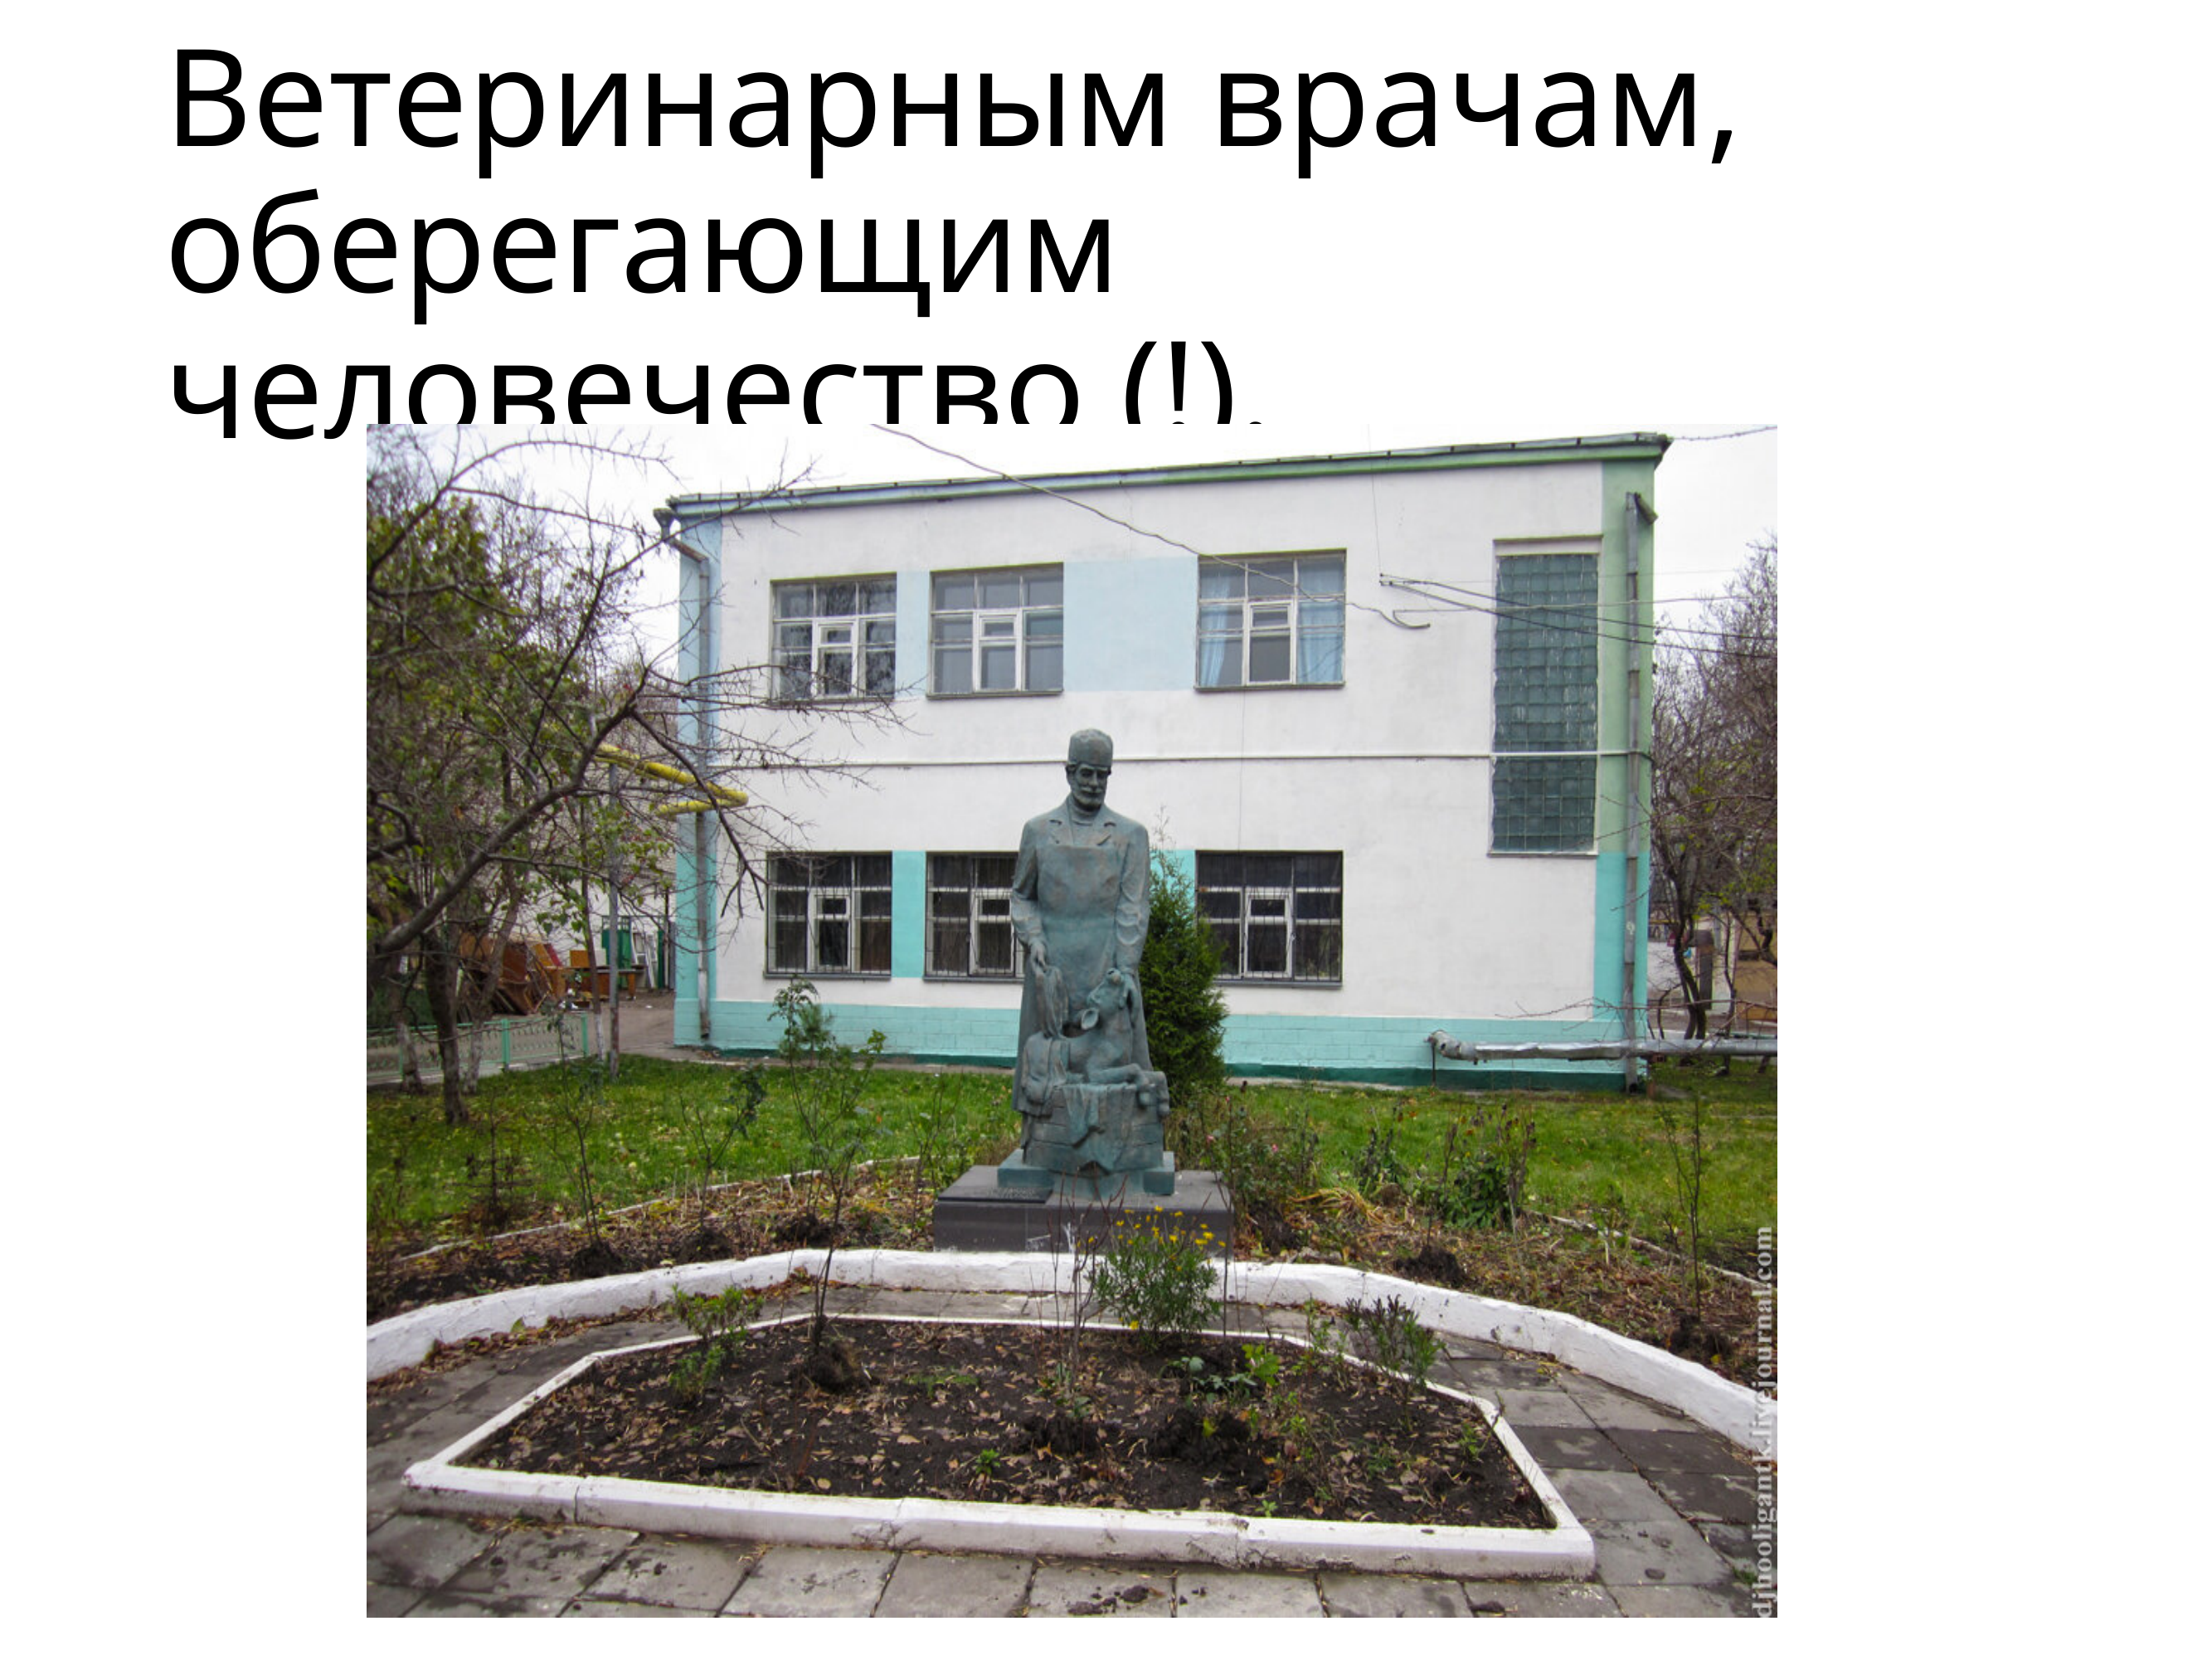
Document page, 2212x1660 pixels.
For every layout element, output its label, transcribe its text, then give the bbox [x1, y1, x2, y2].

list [367, 424, 1777, 1618]
title Ветеринарным врачам, оберегающим человечество (!). [152, 88, 2060, 409]
